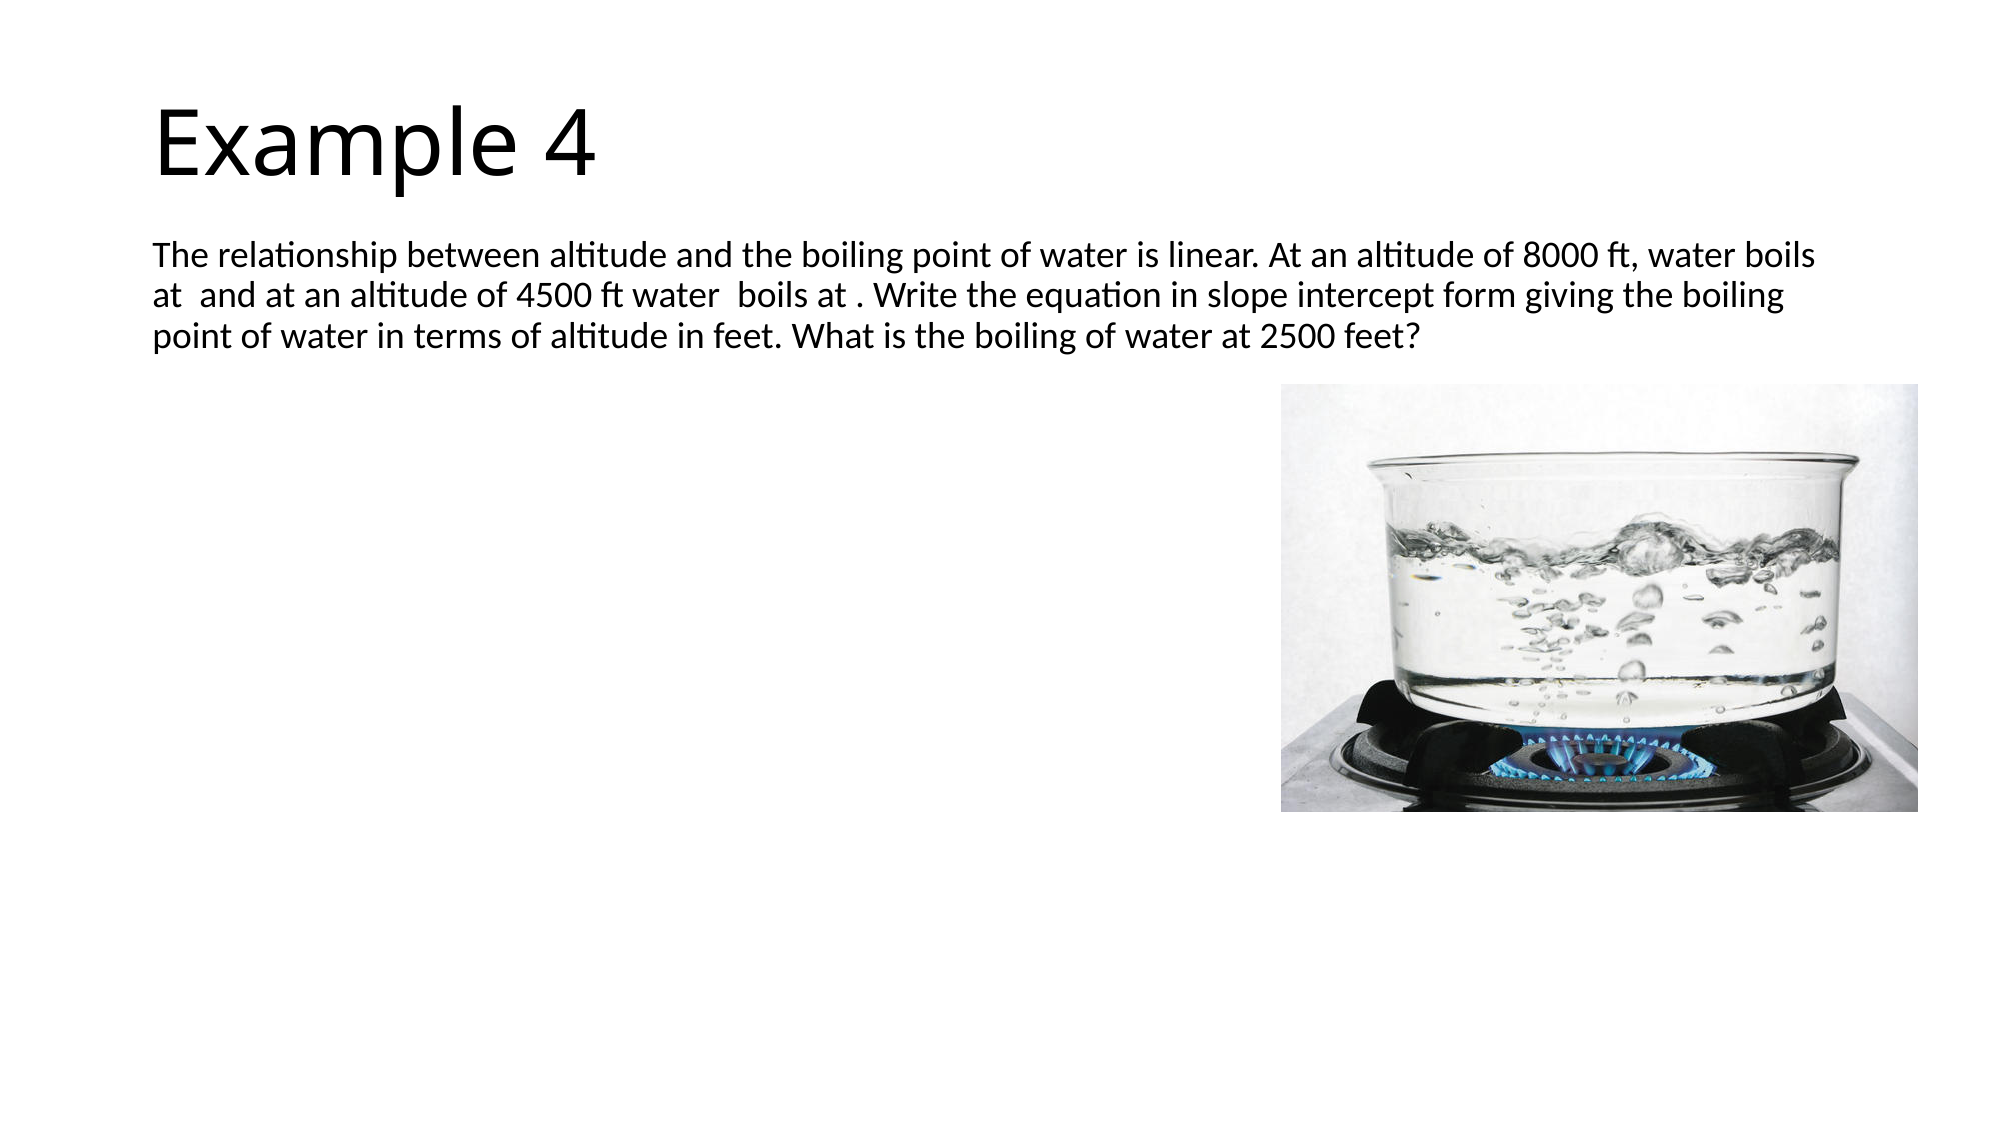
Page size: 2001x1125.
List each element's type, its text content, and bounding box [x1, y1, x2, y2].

picture [1280, 384, 1918, 812]
title Example 4 [137, 37, 1863, 255]
